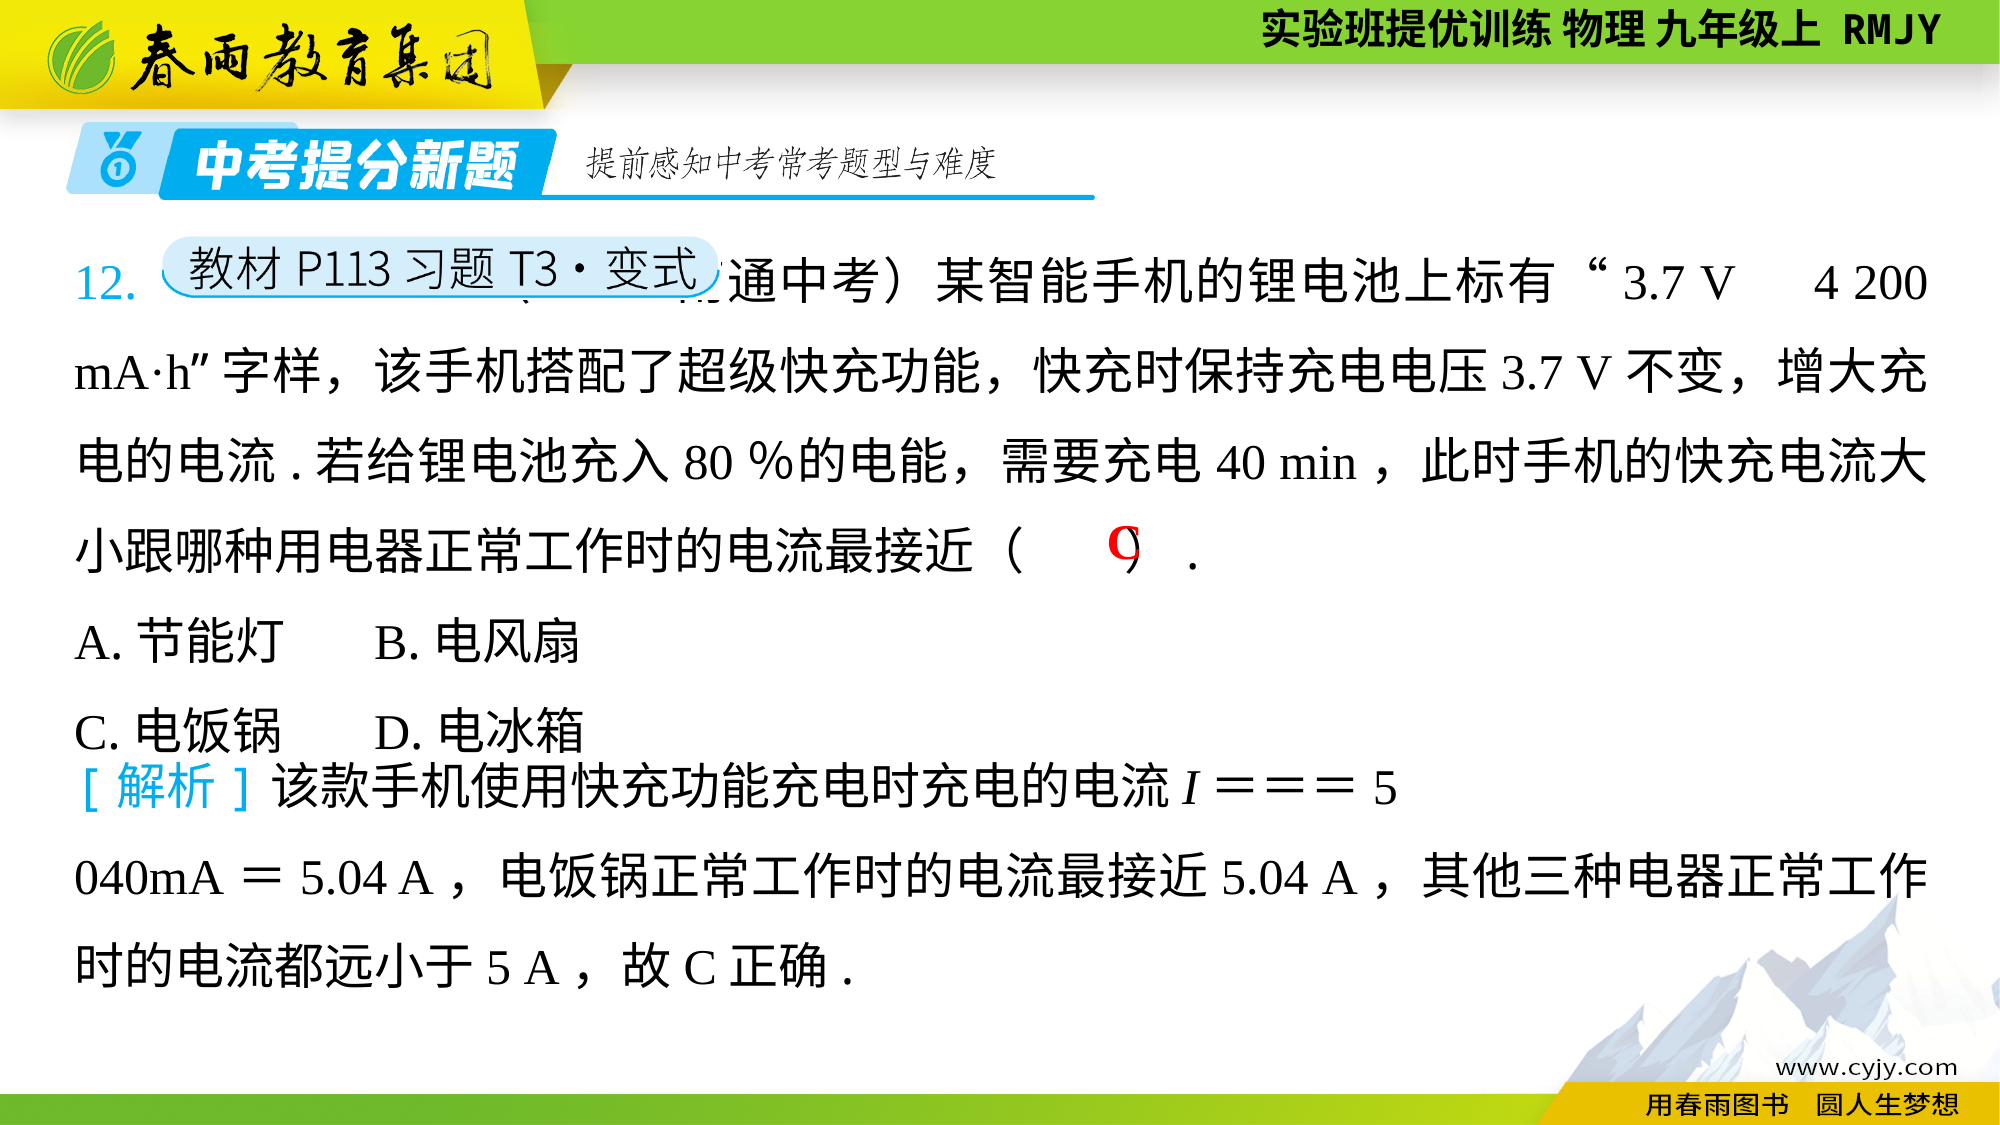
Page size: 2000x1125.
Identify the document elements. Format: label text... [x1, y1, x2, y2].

picture [0, 0, 2000, 1125]
list 12. （2023·南通中考）某智能手机的锂电池上标有“3.7 V 4 200 mA·h”字样，该手机搭配了超级快充功能，快充时保持充电电压3.7 V不变，增大充电的电流.若给锂电池充入80％的电能，需要充电40 min，此时手机的快充电流大小跟哪种用电器正常工作时的电流最接近（ ）. A.节能灯 B.电风扇 C.电饭锅 D.电冰箱 [59, 211, 1944, 773]
text_box C [1091, 502, 1158, 578]
